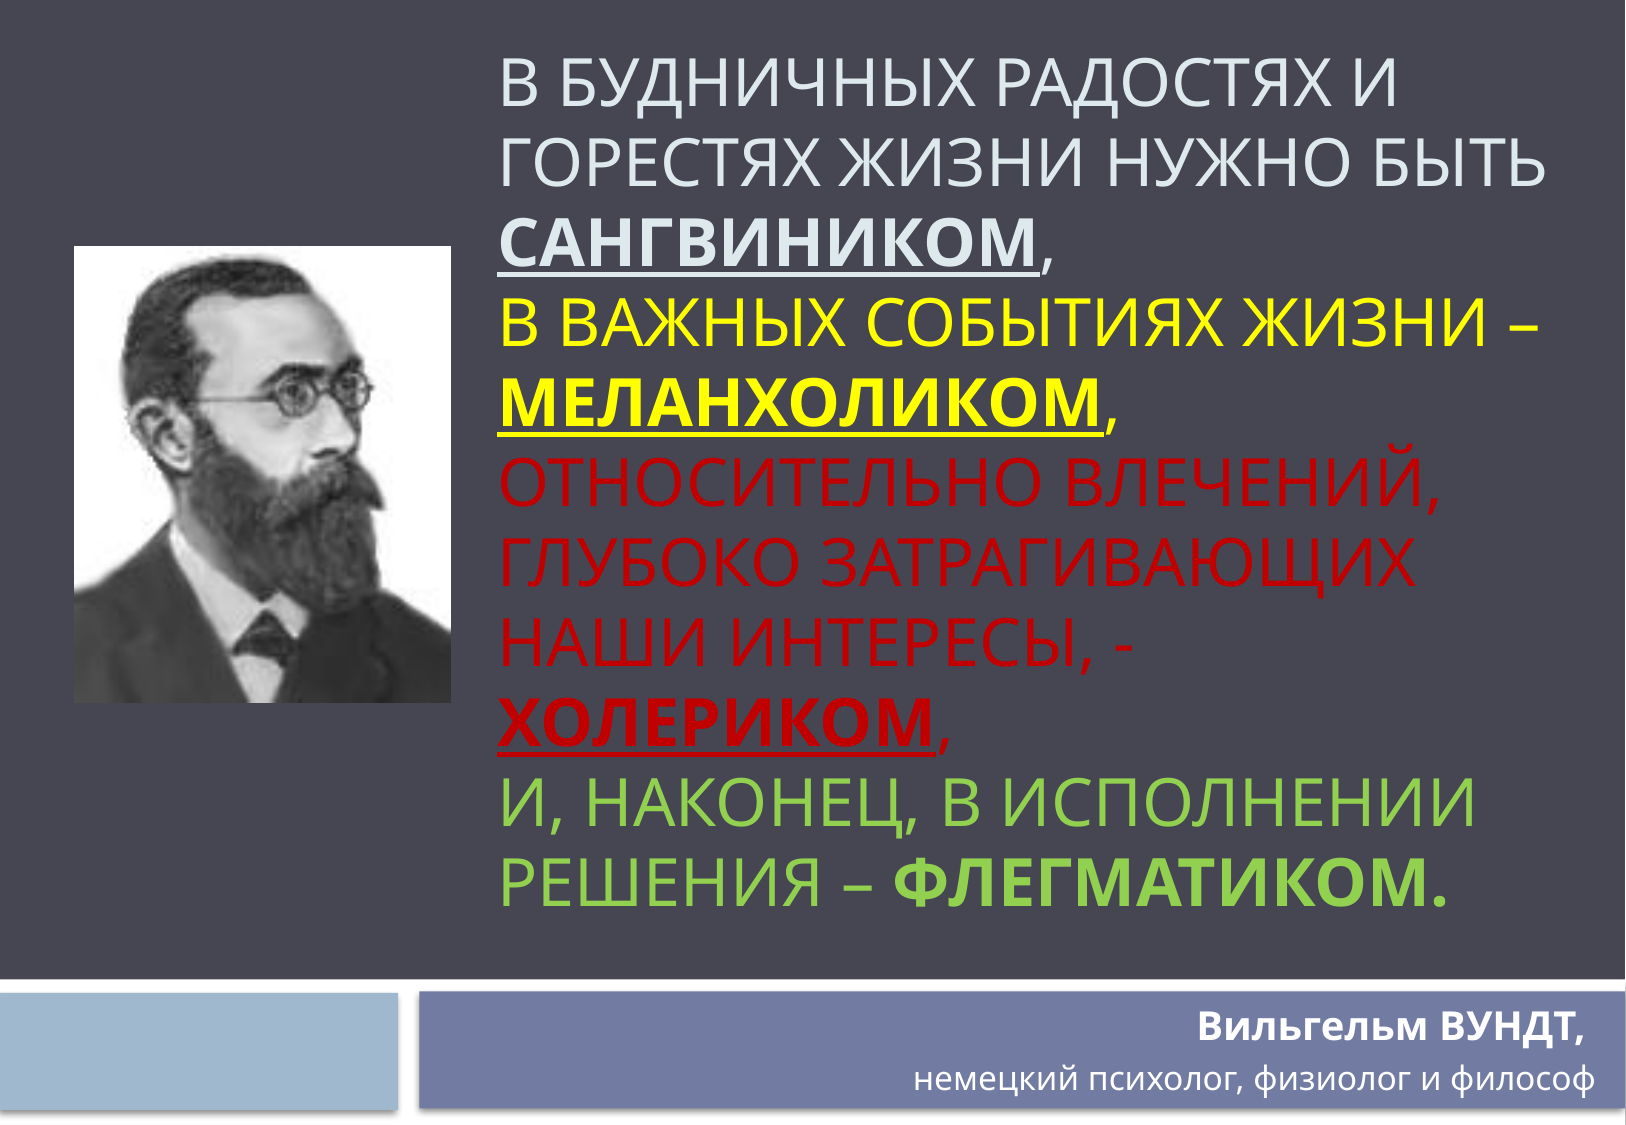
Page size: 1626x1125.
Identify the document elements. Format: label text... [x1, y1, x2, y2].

footer [370, 38, 1414, 99]
subtitle Вильгельм ВУНДТ, немецкий психолог, физиолог и философ [419, 992, 1612, 1106]
picture [73, 245, 451, 703]
title В БУДНИЧНЫХ РАДОСТЯХ И ГОРЕСТЯХ ЖИЗНИ НУЖНО БЫТЬ САНГВИНИКОМ, В ВАЖНЫХ СОБЫТИЯХ ЖИЗНИ – МЕЛАНХОЛИКОМ, ОТНОСИТЕЛЬНО ВЛЕЧЕНИЙ, ГЛУБОКО ЗАТРАГИВАЮЩИХ НАШИ ИНТЕРЕСЫ, - ХОЛЕРИКОМ, И, НАКОНЕЦ, В ИСПОЛНЕНИИ РЕШЕНИЯ – ФЛЕГМАТИКОМ. [482, 58, 1572, 928]
